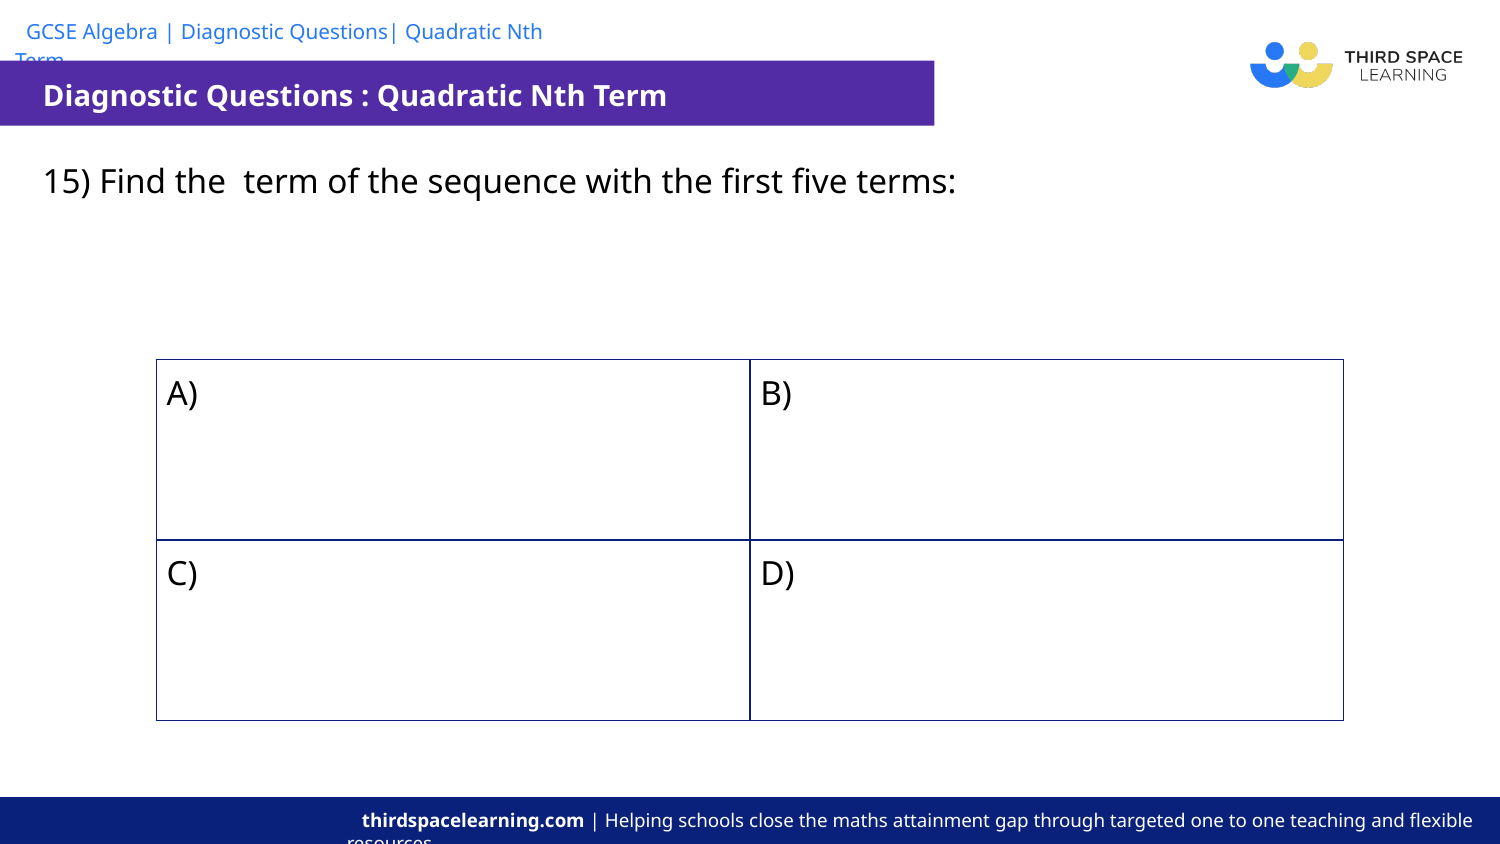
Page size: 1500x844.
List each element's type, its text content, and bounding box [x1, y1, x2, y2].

text_box Diagnostic Questions : Quadratic Nth Term [27, 61, 778, 127]
picture [1250, 33, 1465, 99]
